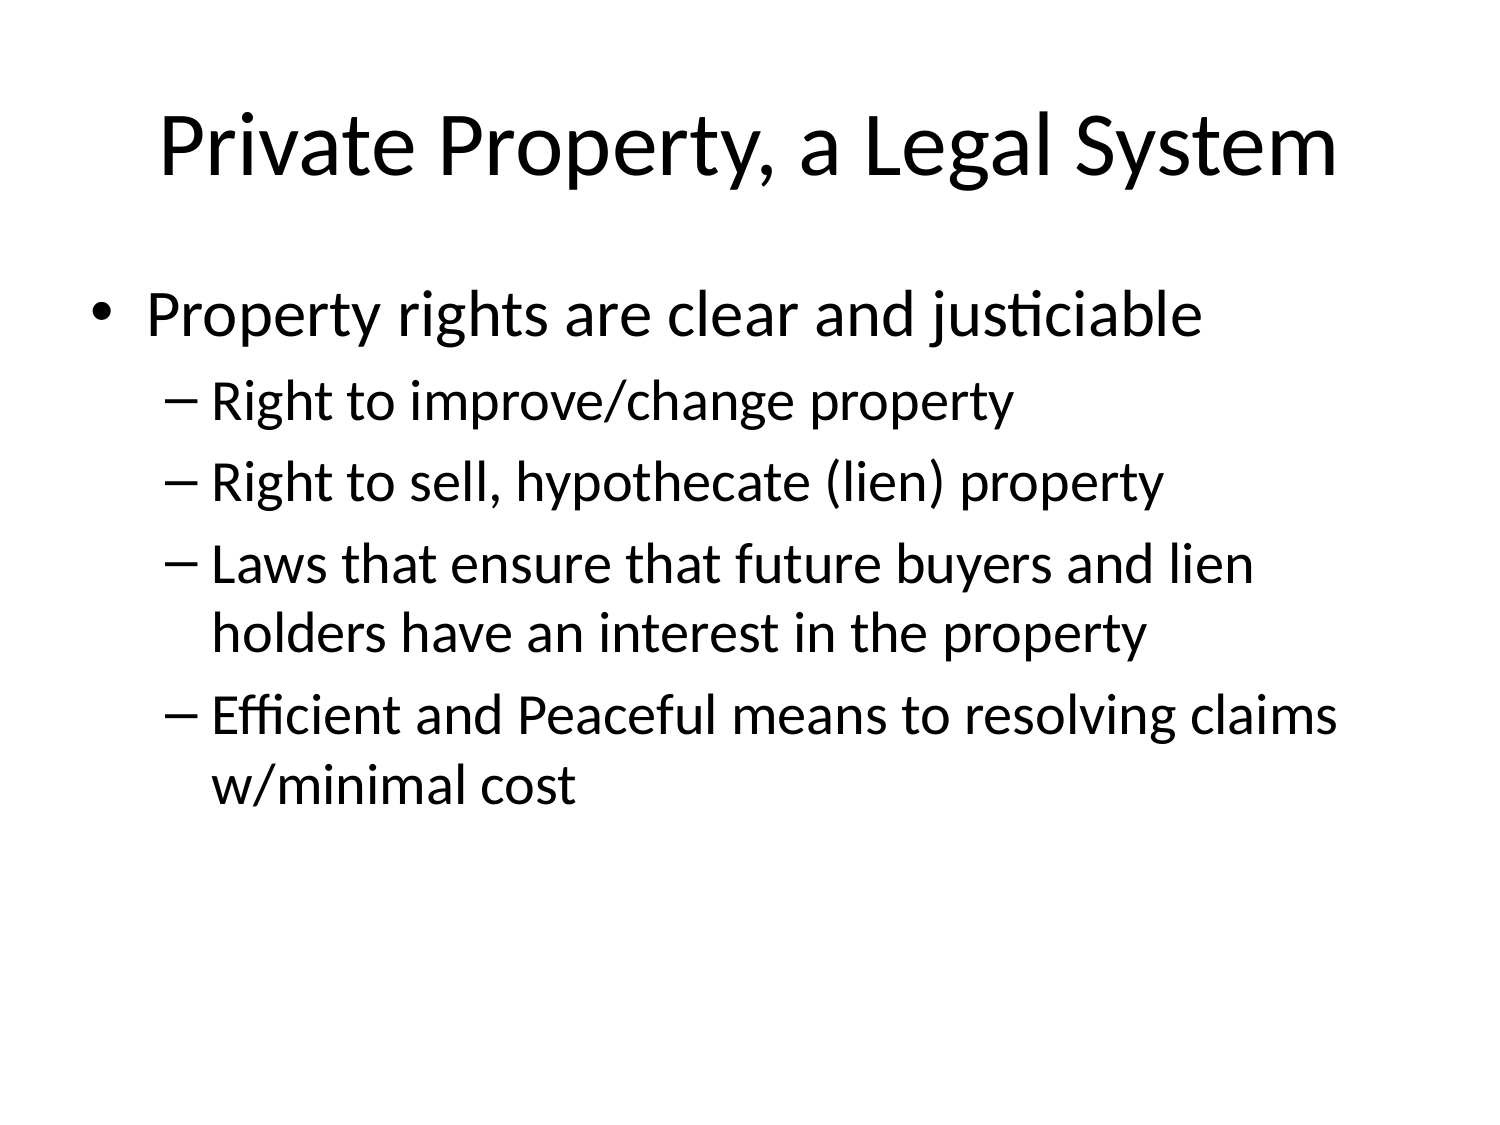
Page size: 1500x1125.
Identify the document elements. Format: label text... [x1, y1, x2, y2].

list Property rights are clear and justiciable Right to improve/change property Right to sell, hypothecate (lien) property Laws that ensure that future buyers and lien holders have an interest in the property Efficient and Peaceful means to resolving claims w/minimal cost [75, 262, 1425, 1005]
title Private Property, a Legal System [75, 45, 1425, 233]
